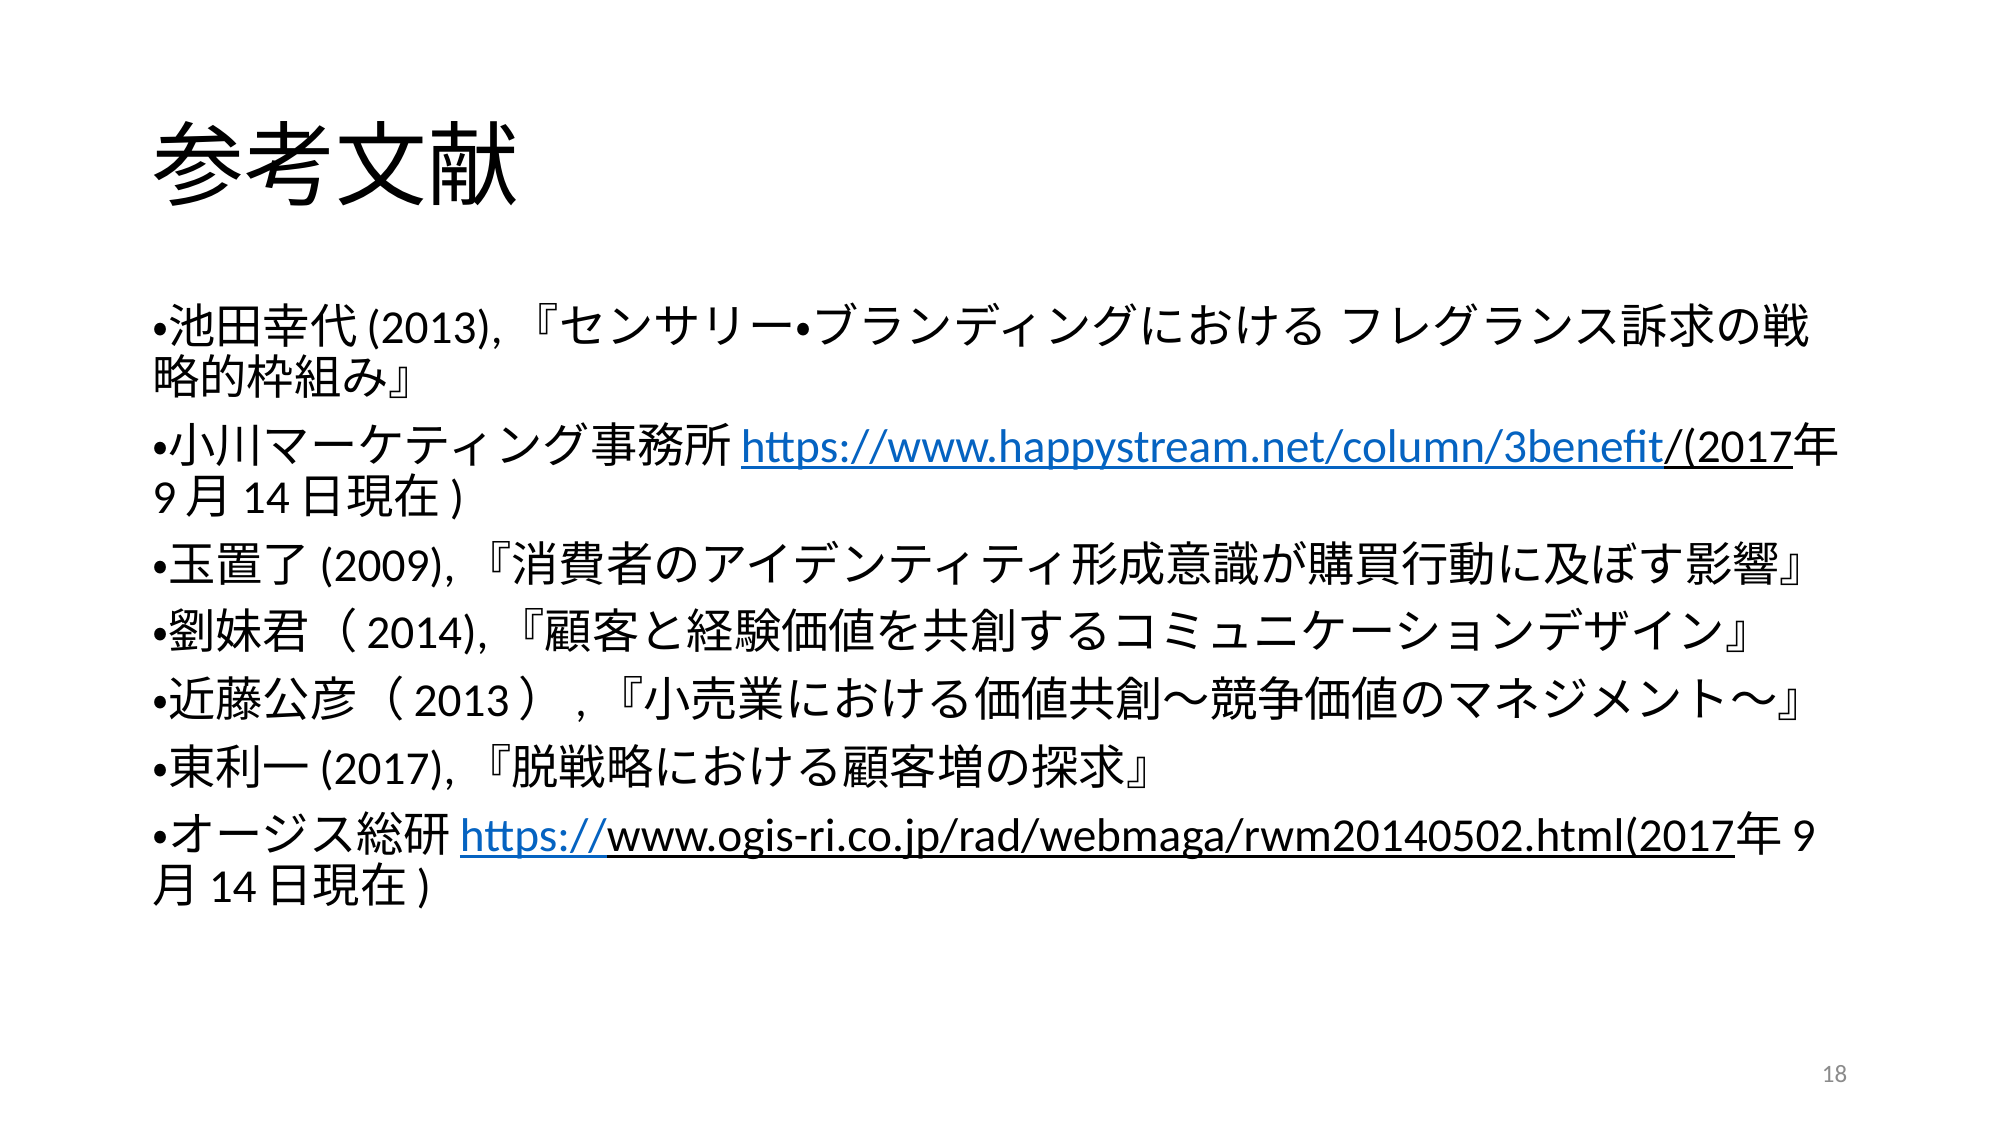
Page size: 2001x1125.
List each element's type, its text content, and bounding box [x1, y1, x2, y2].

title 参考文献 [137, 59, 1863, 278]
slide_number 18 [1412, 1042, 1863, 1103]
list ・池田幸代(2013),『センサリー・ブランディングにおける フレグランス訴求の戦略的枠組み』 ・小川マーケティング事務所https://www.happystream.net/column/3benefit/(2017年9月14日現在) ・玉置了(2009),『消費者のアイデンティティ形成意識が購買行動に及ぼす影響』 ・劉妹君（2014),『顧客と経験価値を共創するコミュニケーションデザイン』 ・近藤公彦（2013）,『小売業における価値共創〜競争価値のマネジメント〜』 ・東利一(2017),『脱戦略における顧客増の探求』 ・オージス総研https://www.ogis-ri.co.jp/rad/webmaga/rwm20140502.html(2017年9月14日現在) [137, 295, 1863, 1010]
